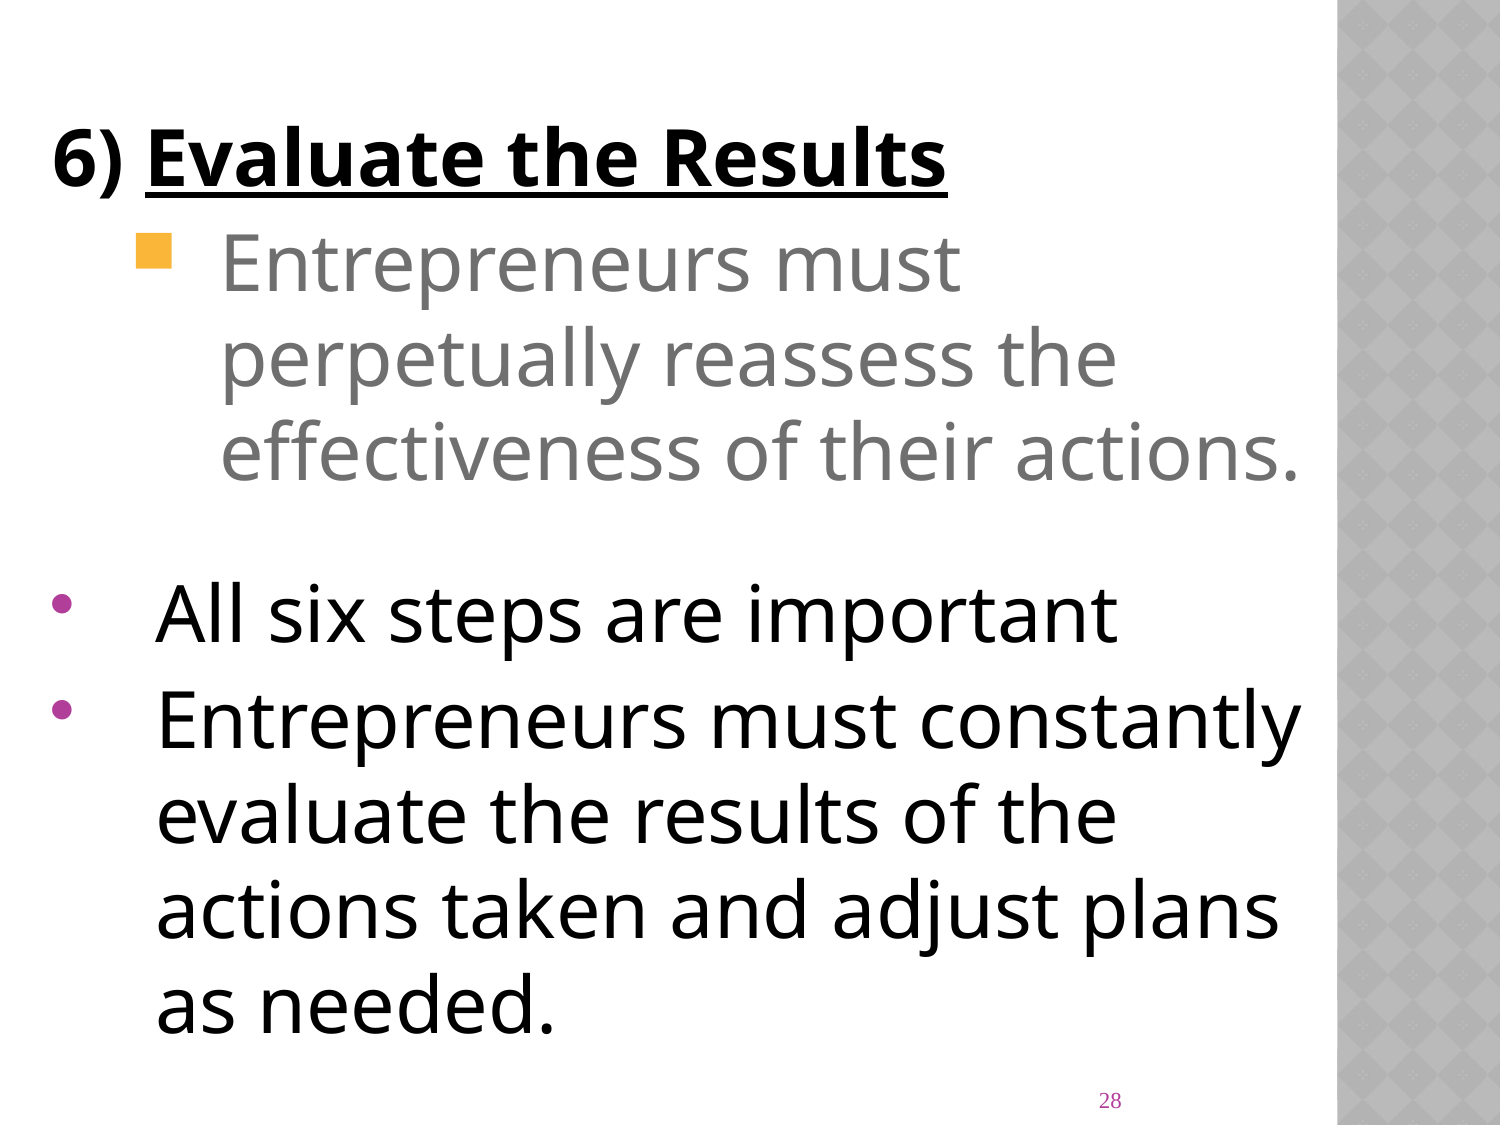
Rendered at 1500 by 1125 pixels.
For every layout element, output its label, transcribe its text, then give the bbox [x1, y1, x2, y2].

list 6) Evaluate the Results Entrepreneurs must perpetually reassess the effectiveness of their actions. All six steps are important Entrepreneurs must constantly evaluate the results of the actions taken and adjust plans as needed. [37, 99, 1338, 1075]
slide_number 28 [1025, 1075, 1122, 1113]
